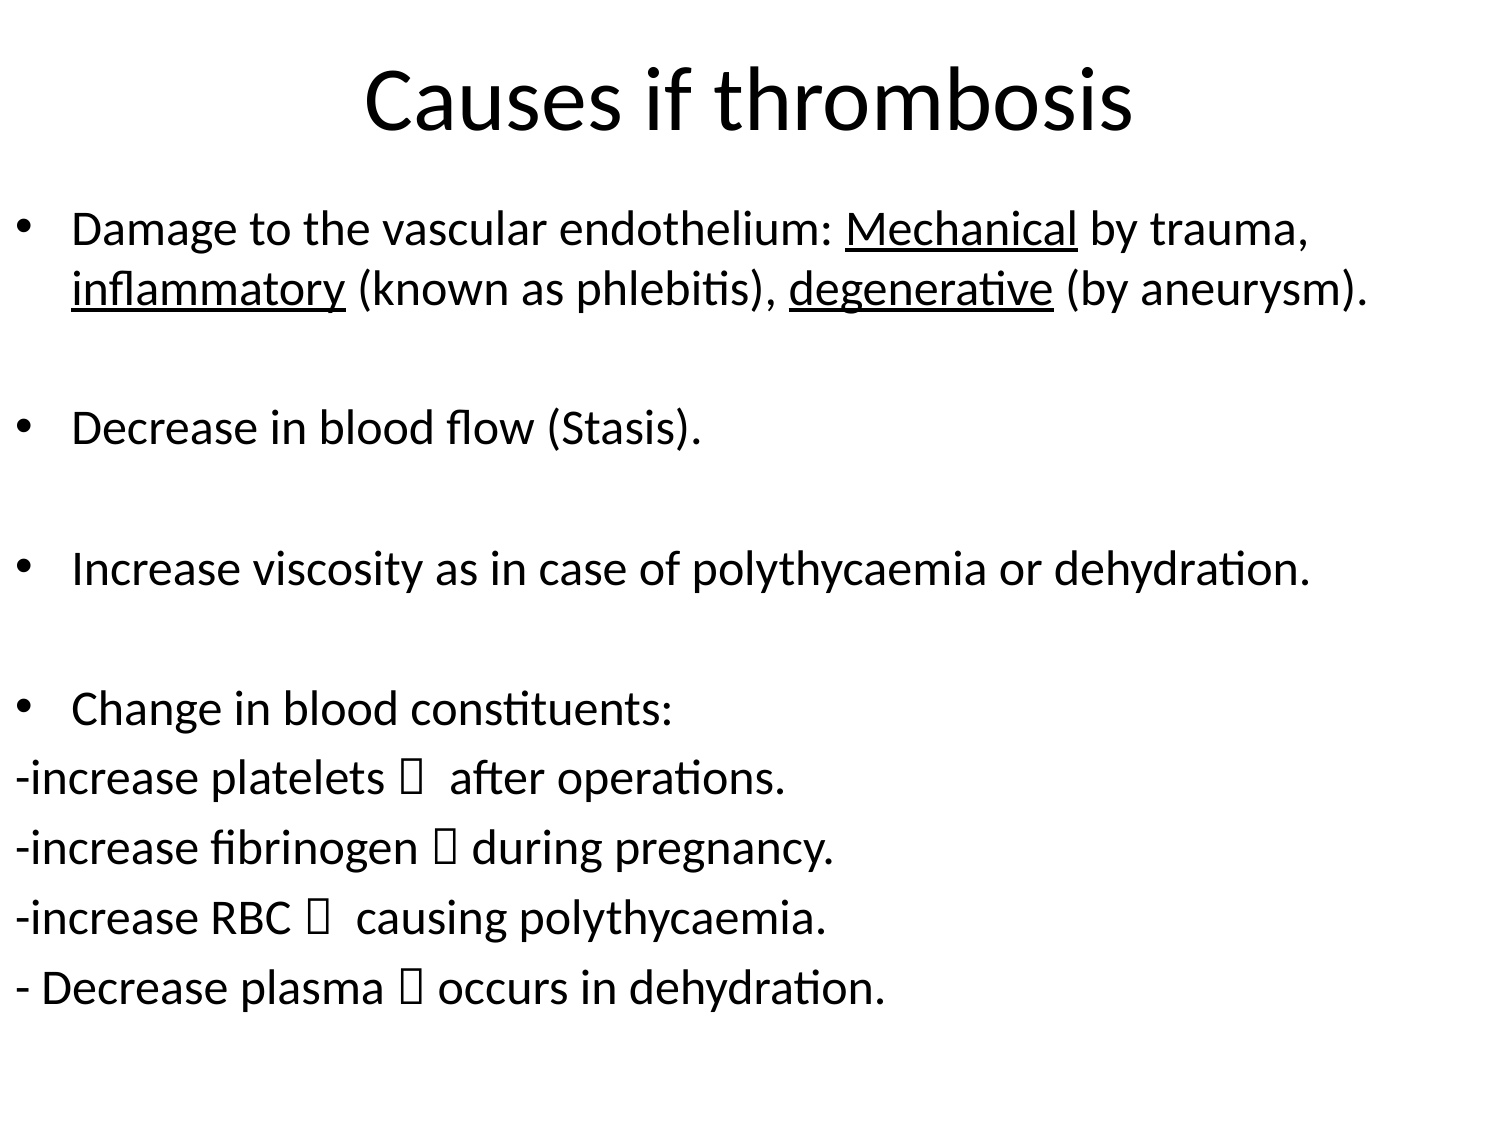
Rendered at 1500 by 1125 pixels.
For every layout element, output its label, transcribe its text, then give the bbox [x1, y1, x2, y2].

list Damage to the vascular endothelium: Mechanical by trauma, inflammatory (known as phlebitis), degenerative (by aneurysm). Decrease in blood flow (Stasis). Increase viscosity as in case of polythycaemia or dehydration. Change in blood constituents: -increase platelets  after operations. -increase fibrinogen  during pregnancy. -increase RBC  causing polythycaemia. - Decrease plasma  occurs in dehydration. [0, 187, 1500, 1125]
title Causes if thrombosis [75, 0, 1425, 187]
